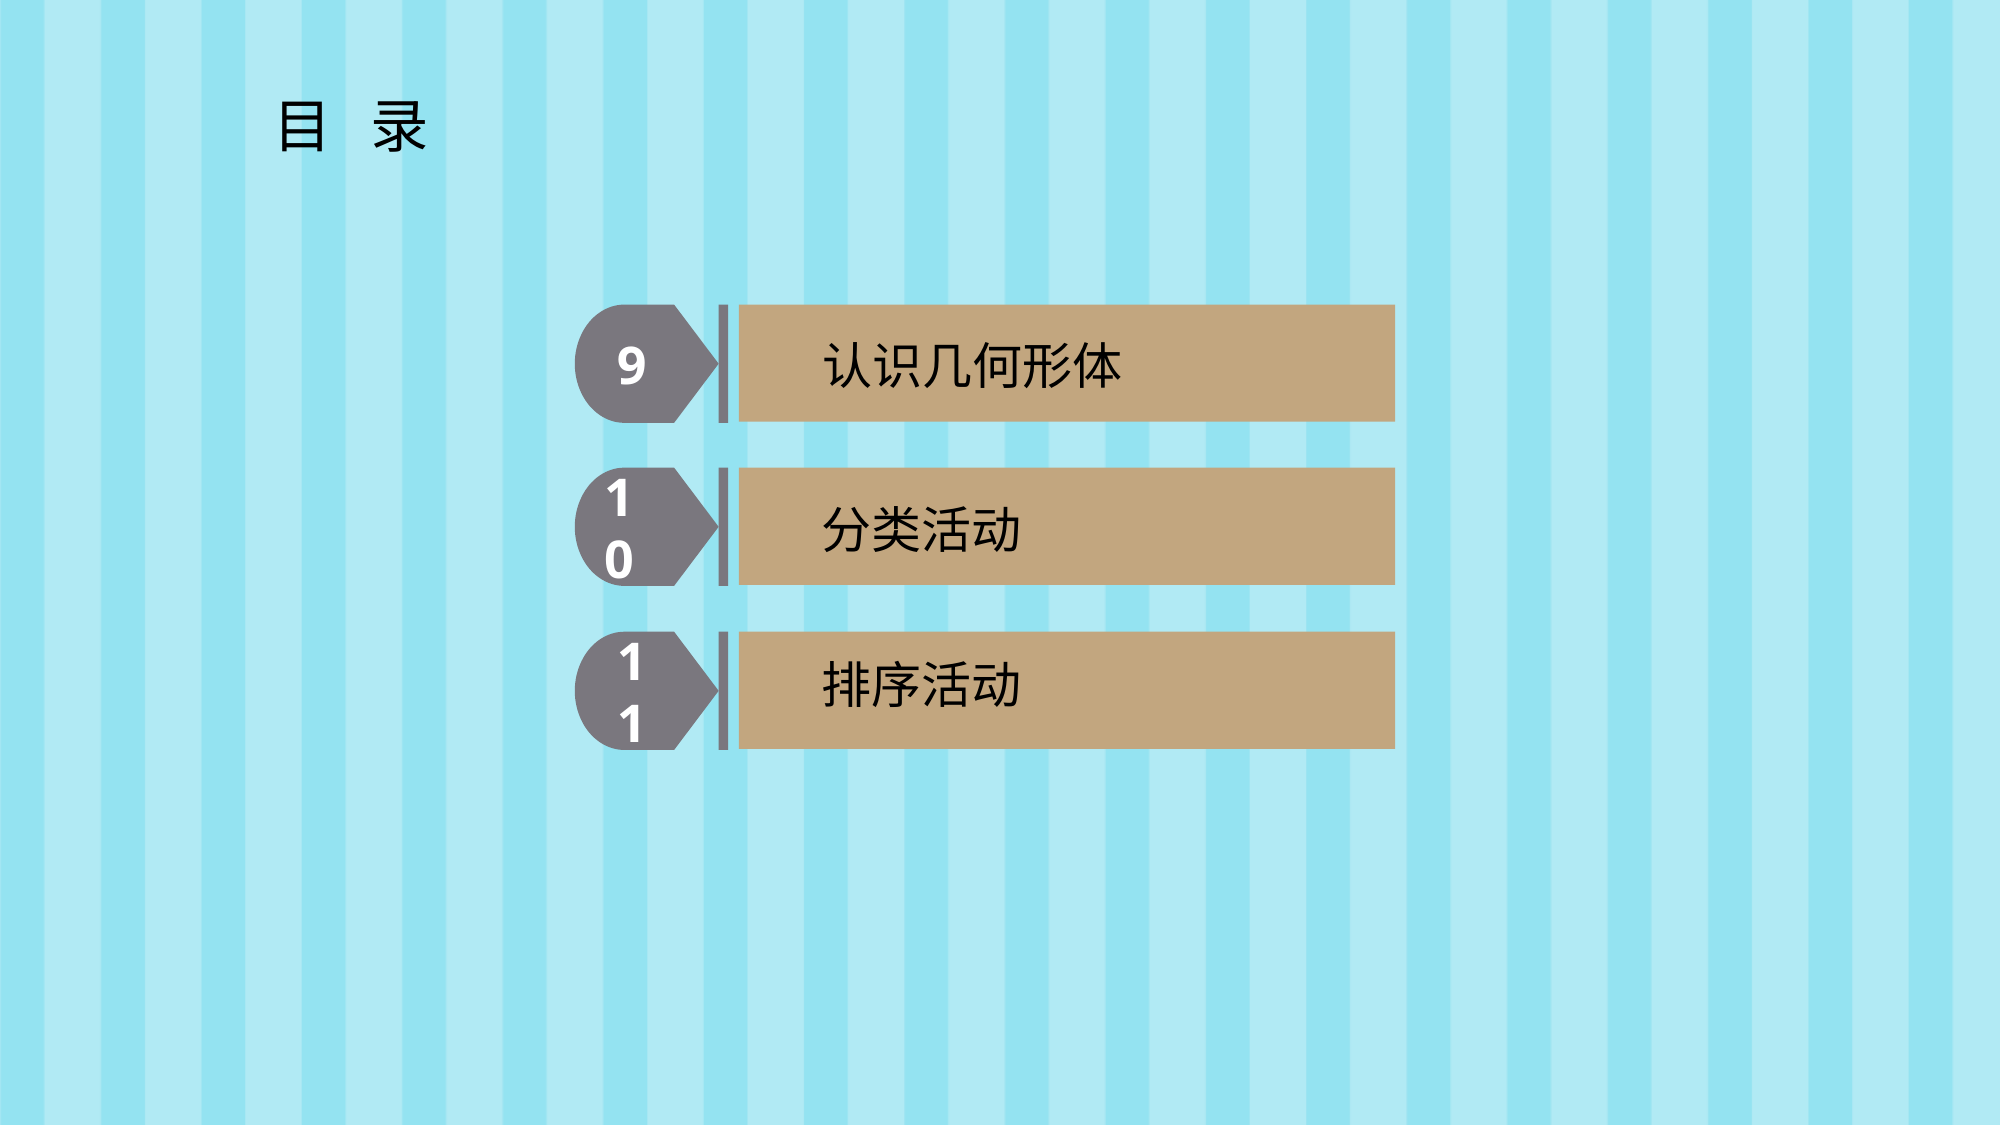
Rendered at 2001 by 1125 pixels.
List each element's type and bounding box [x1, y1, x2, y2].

picture [0, 0, 2000, 1125]
text_box [574, 467, 729, 586]
text_box [574, 631, 729, 750]
text_box [574, 304, 729, 423]
